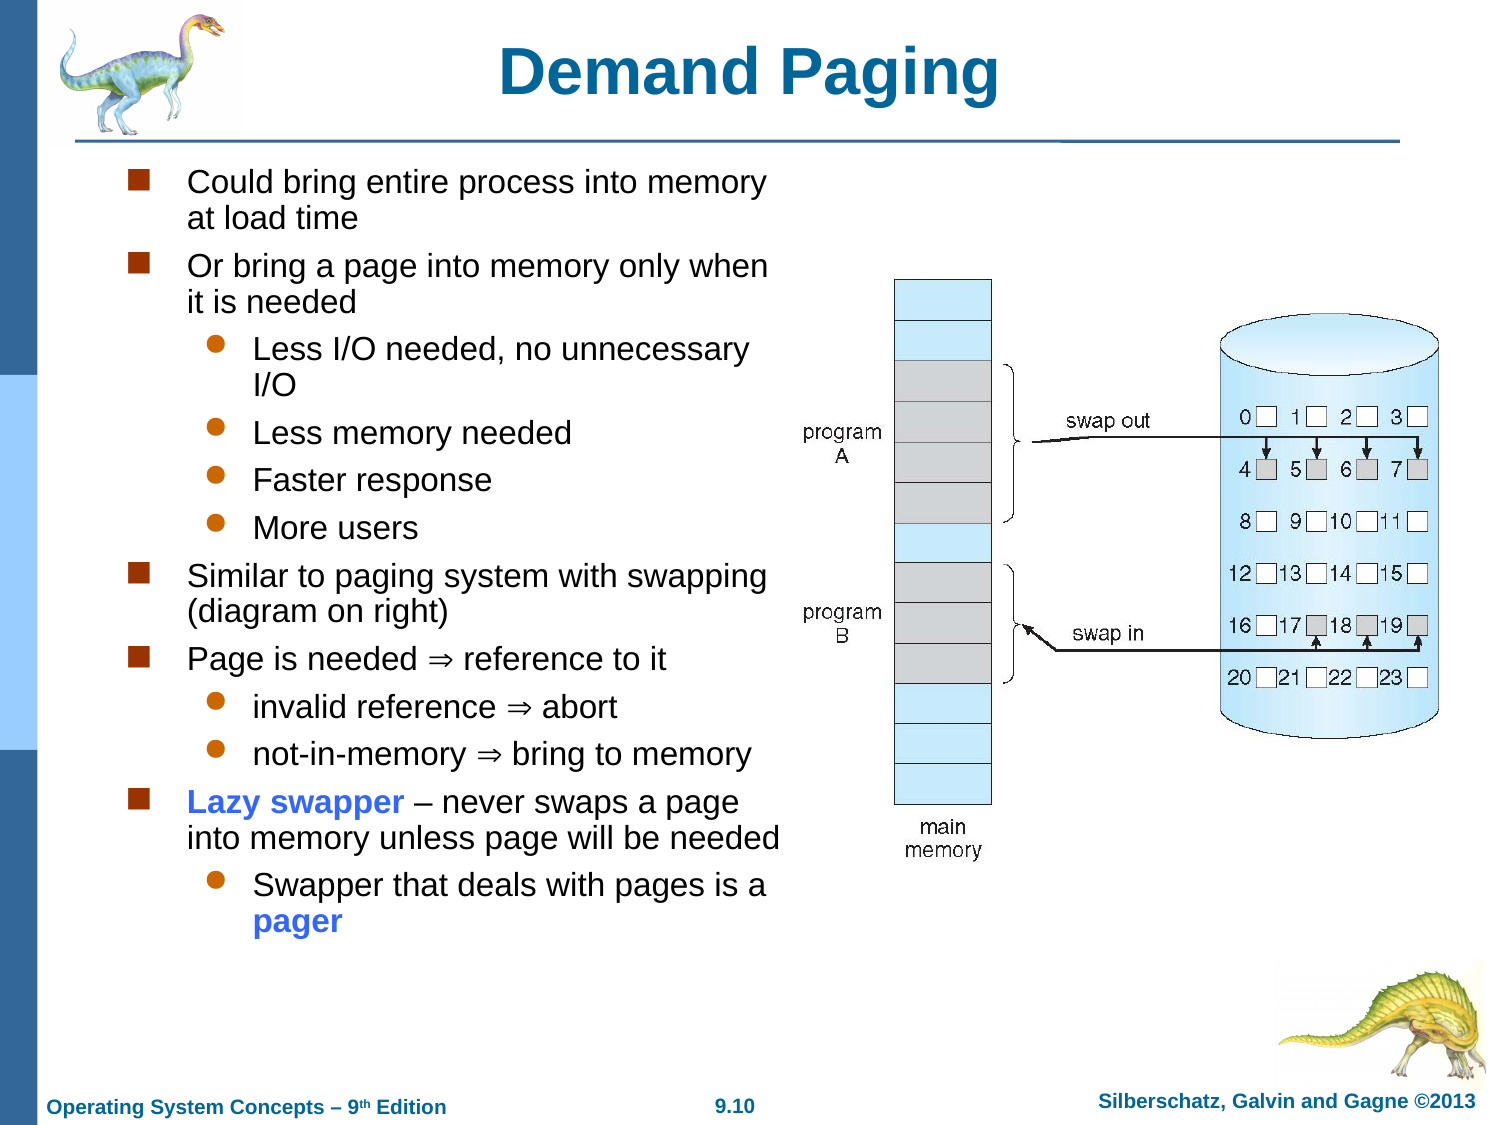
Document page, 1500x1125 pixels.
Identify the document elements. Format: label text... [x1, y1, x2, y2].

picture [802, 278, 1440, 862]
picture [46, 0, 243, 149]
title Demand Paging [74, 20, 1426, 116]
picture [1275, 959, 1486, 1090]
list Could bring entire process into memory at load time Or bring a page into memory only when it is needed Less I/O needed, no unnecessary I/O Less memory needed Faster response More users Similar to paging system with swapping (diagram on right) Page is needed  reference to it invalid reference  abort not-in-memory  bring to memory Lazy swapper – never swaps a page into memory unless page will be needed Swapper that deals with pages is a pager [115, 157, 803, 1036]
